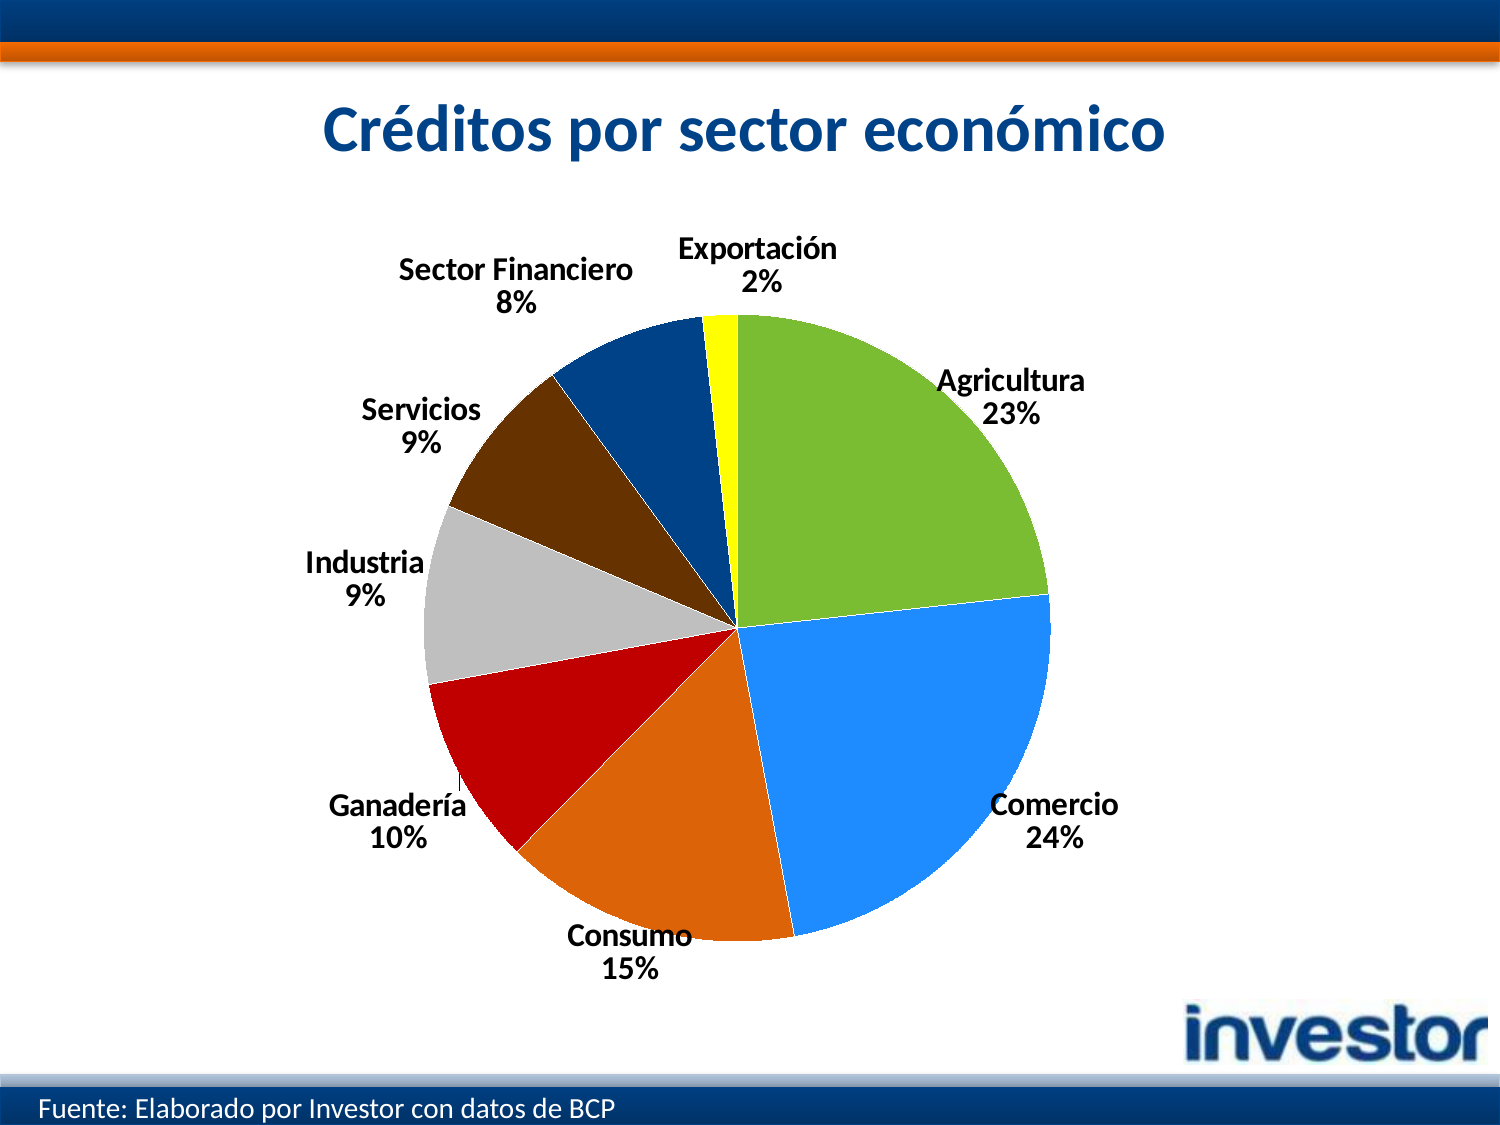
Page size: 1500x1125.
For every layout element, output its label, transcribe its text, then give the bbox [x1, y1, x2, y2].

chart [162, 172, 1400, 1047]
text_box Fuente: Elaborado por Investor con datos de BCP [23, 1081, 1266, 1125]
picture [1183, 999, 1488, 1065]
title Créditos por sector económico [70, 64, 1421, 185]
